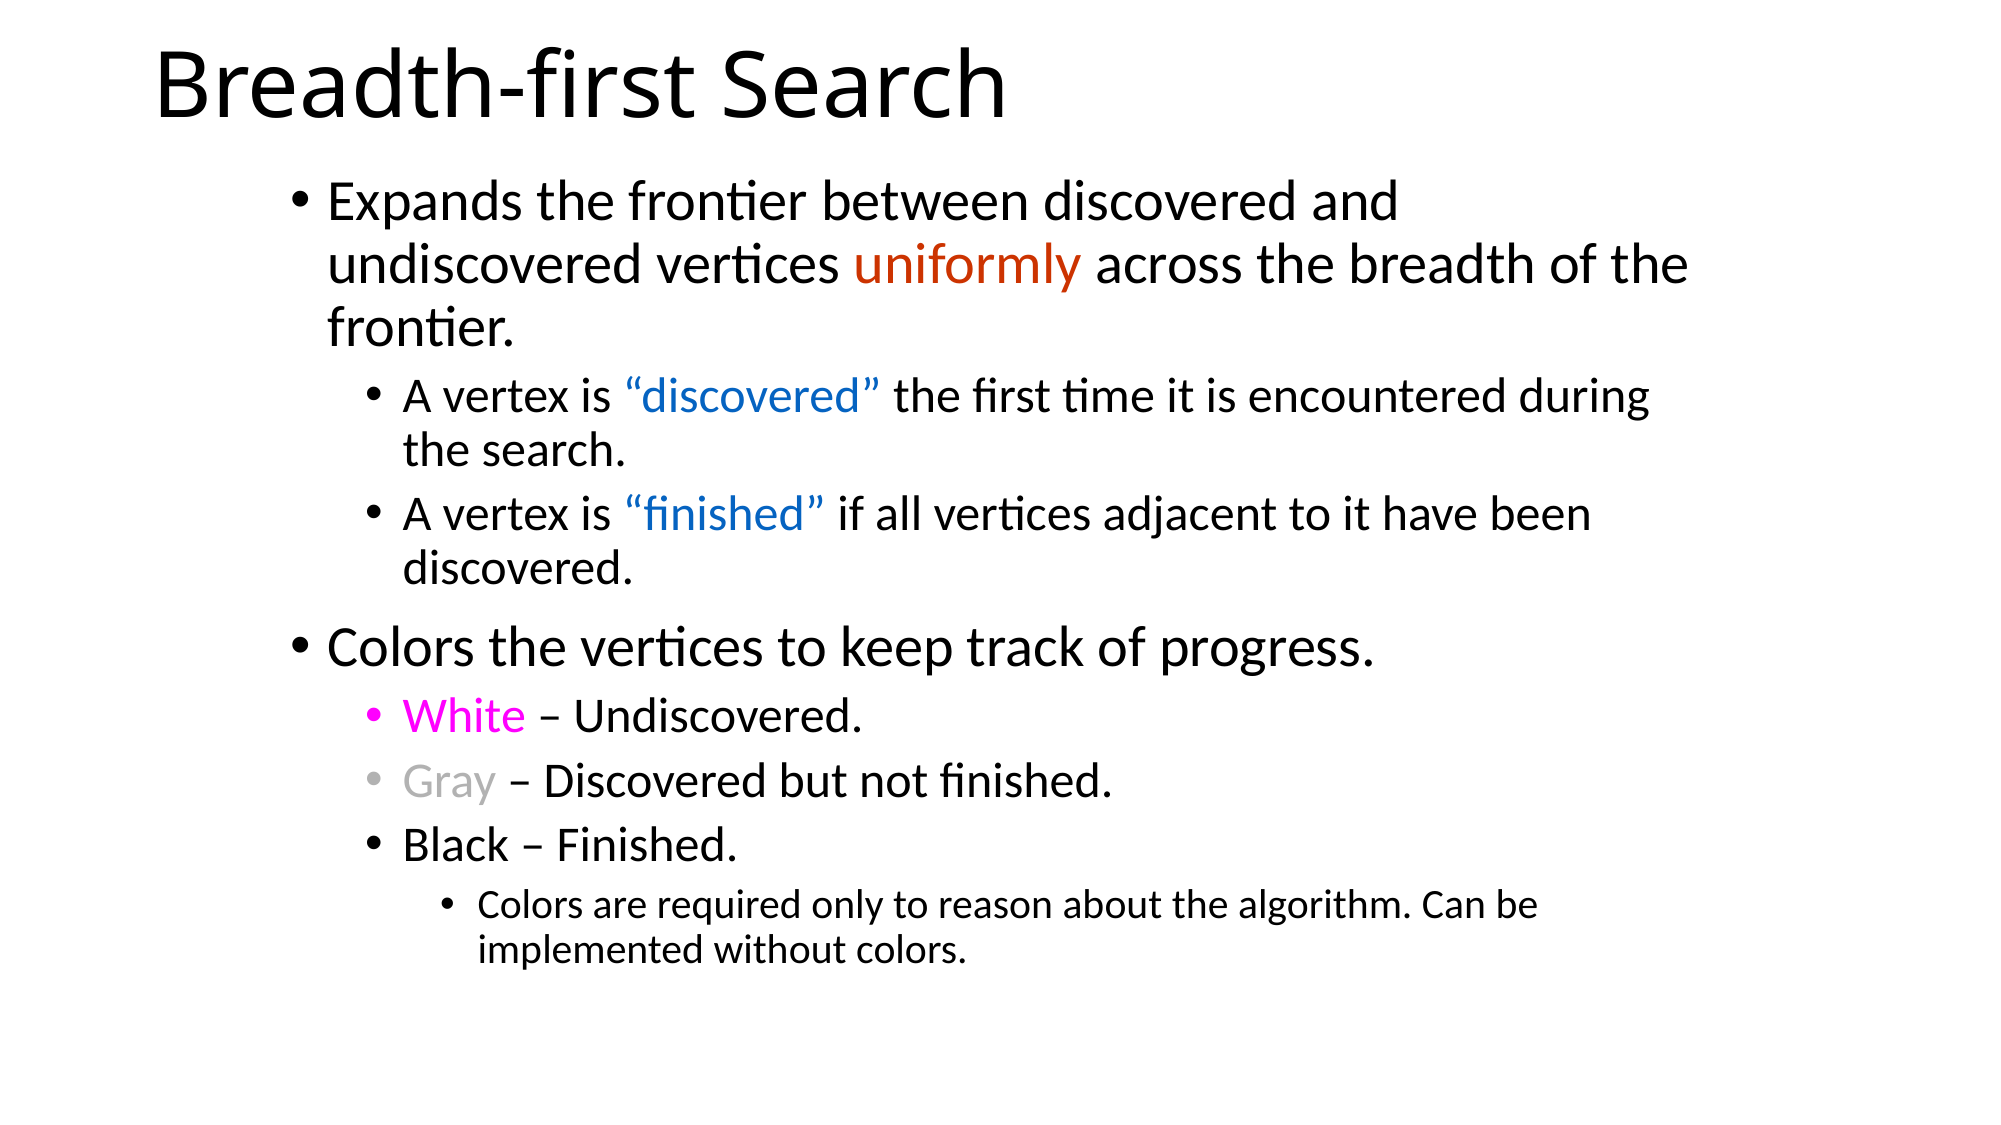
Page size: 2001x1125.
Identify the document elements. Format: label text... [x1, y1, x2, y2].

list Expands the frontier between discovered and undiscovered vertices uniformly across the breadth of the frontier. A vertex is “discovered” the first time it is encountered during the search. A vertex is “finished” if all vertices adjacent to it have been discovered. Colors the vertices to keep track of progress. White – Undiscovered. Gray – Discovered but not finished. Black – Finished. Colors are required only to reason about the algorithm. Can be implemented without colors. [275, 162, 1725, 1050]
title Breadth-first Search [137, 0, 1863, 197]
